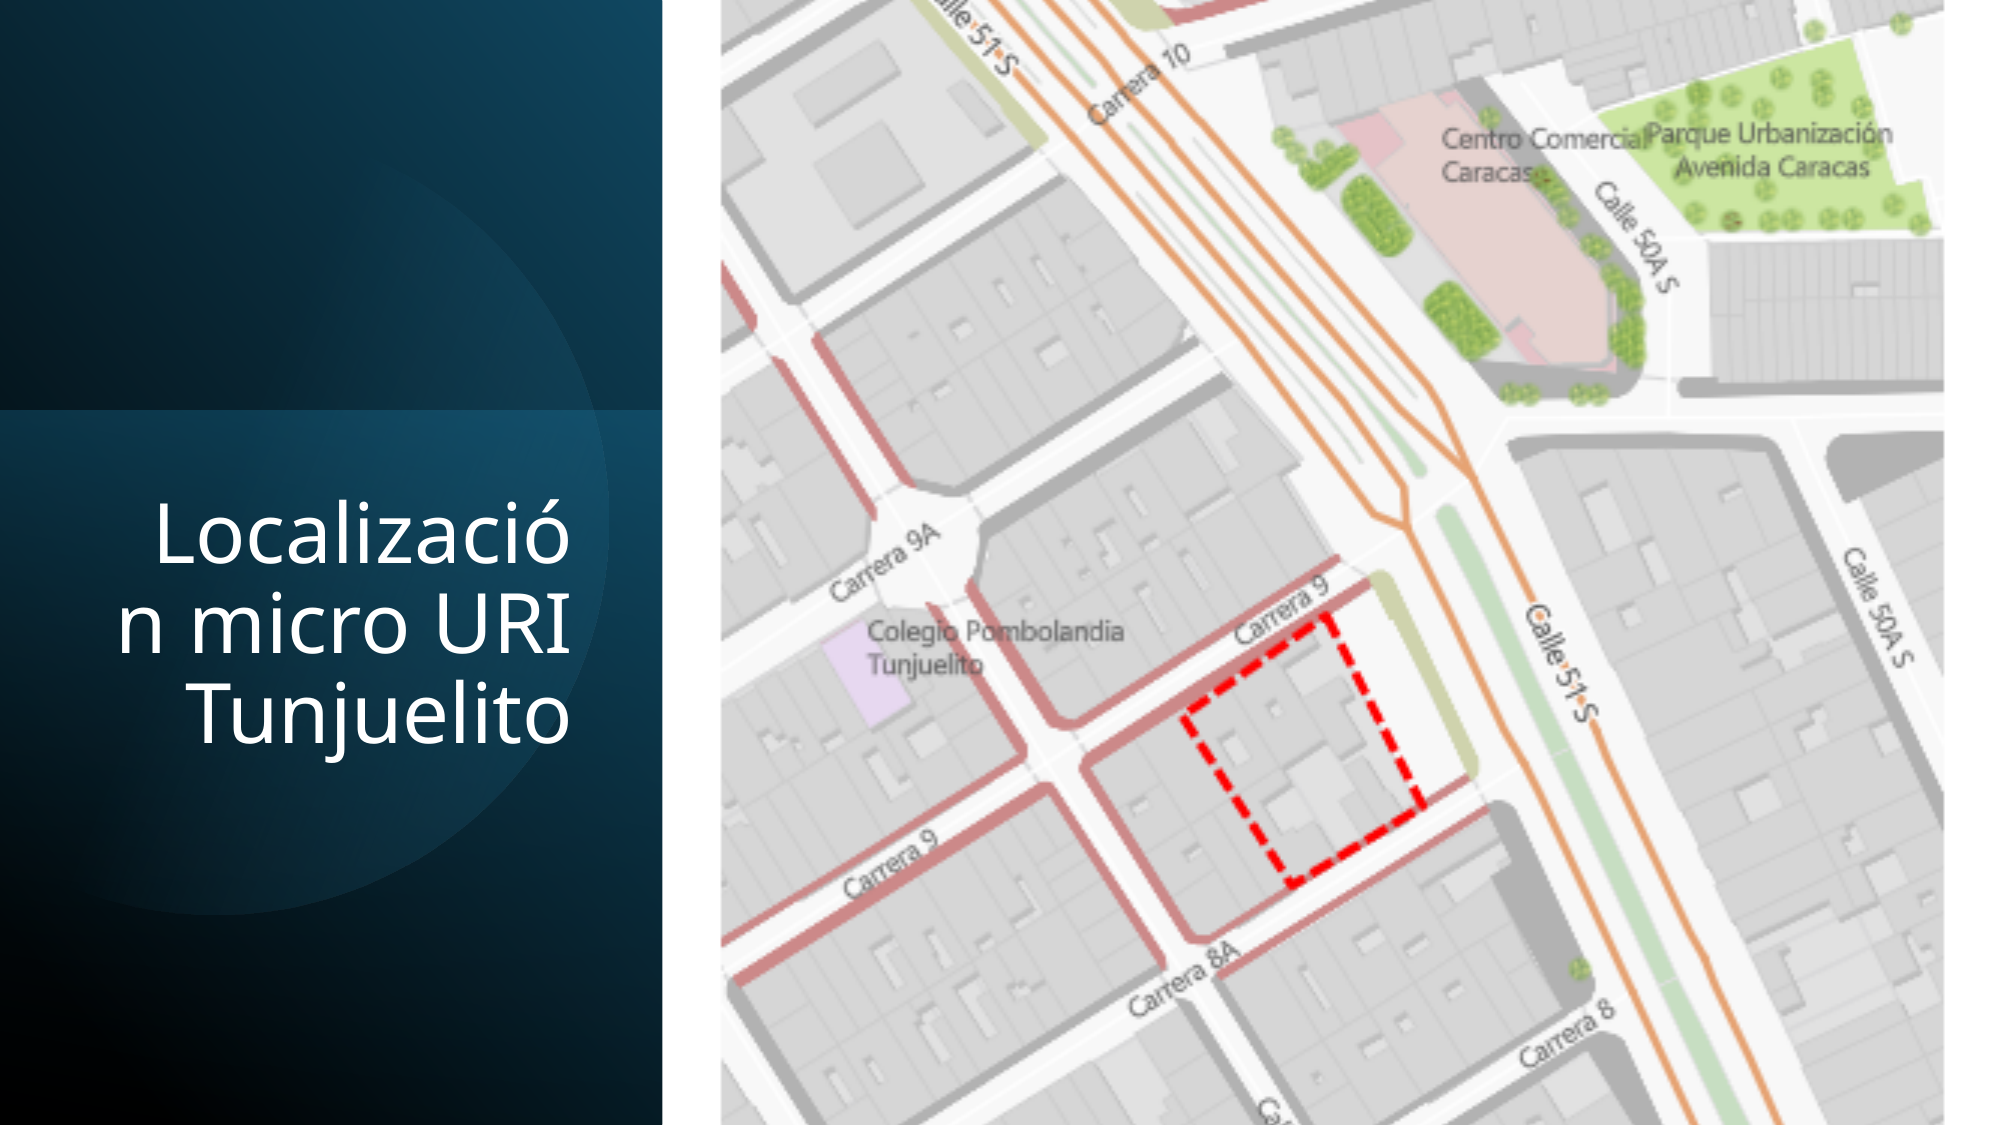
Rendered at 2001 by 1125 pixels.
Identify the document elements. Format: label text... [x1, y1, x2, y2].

text_box [0, 409, 661, 1125]
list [661, 0, 2000, 1125]
text_box [0, 0, 661, 409]
title Localización micro URI Tunjuelito [87, 484, 589, 1064]
text_box [0, 124, 610, 896]
